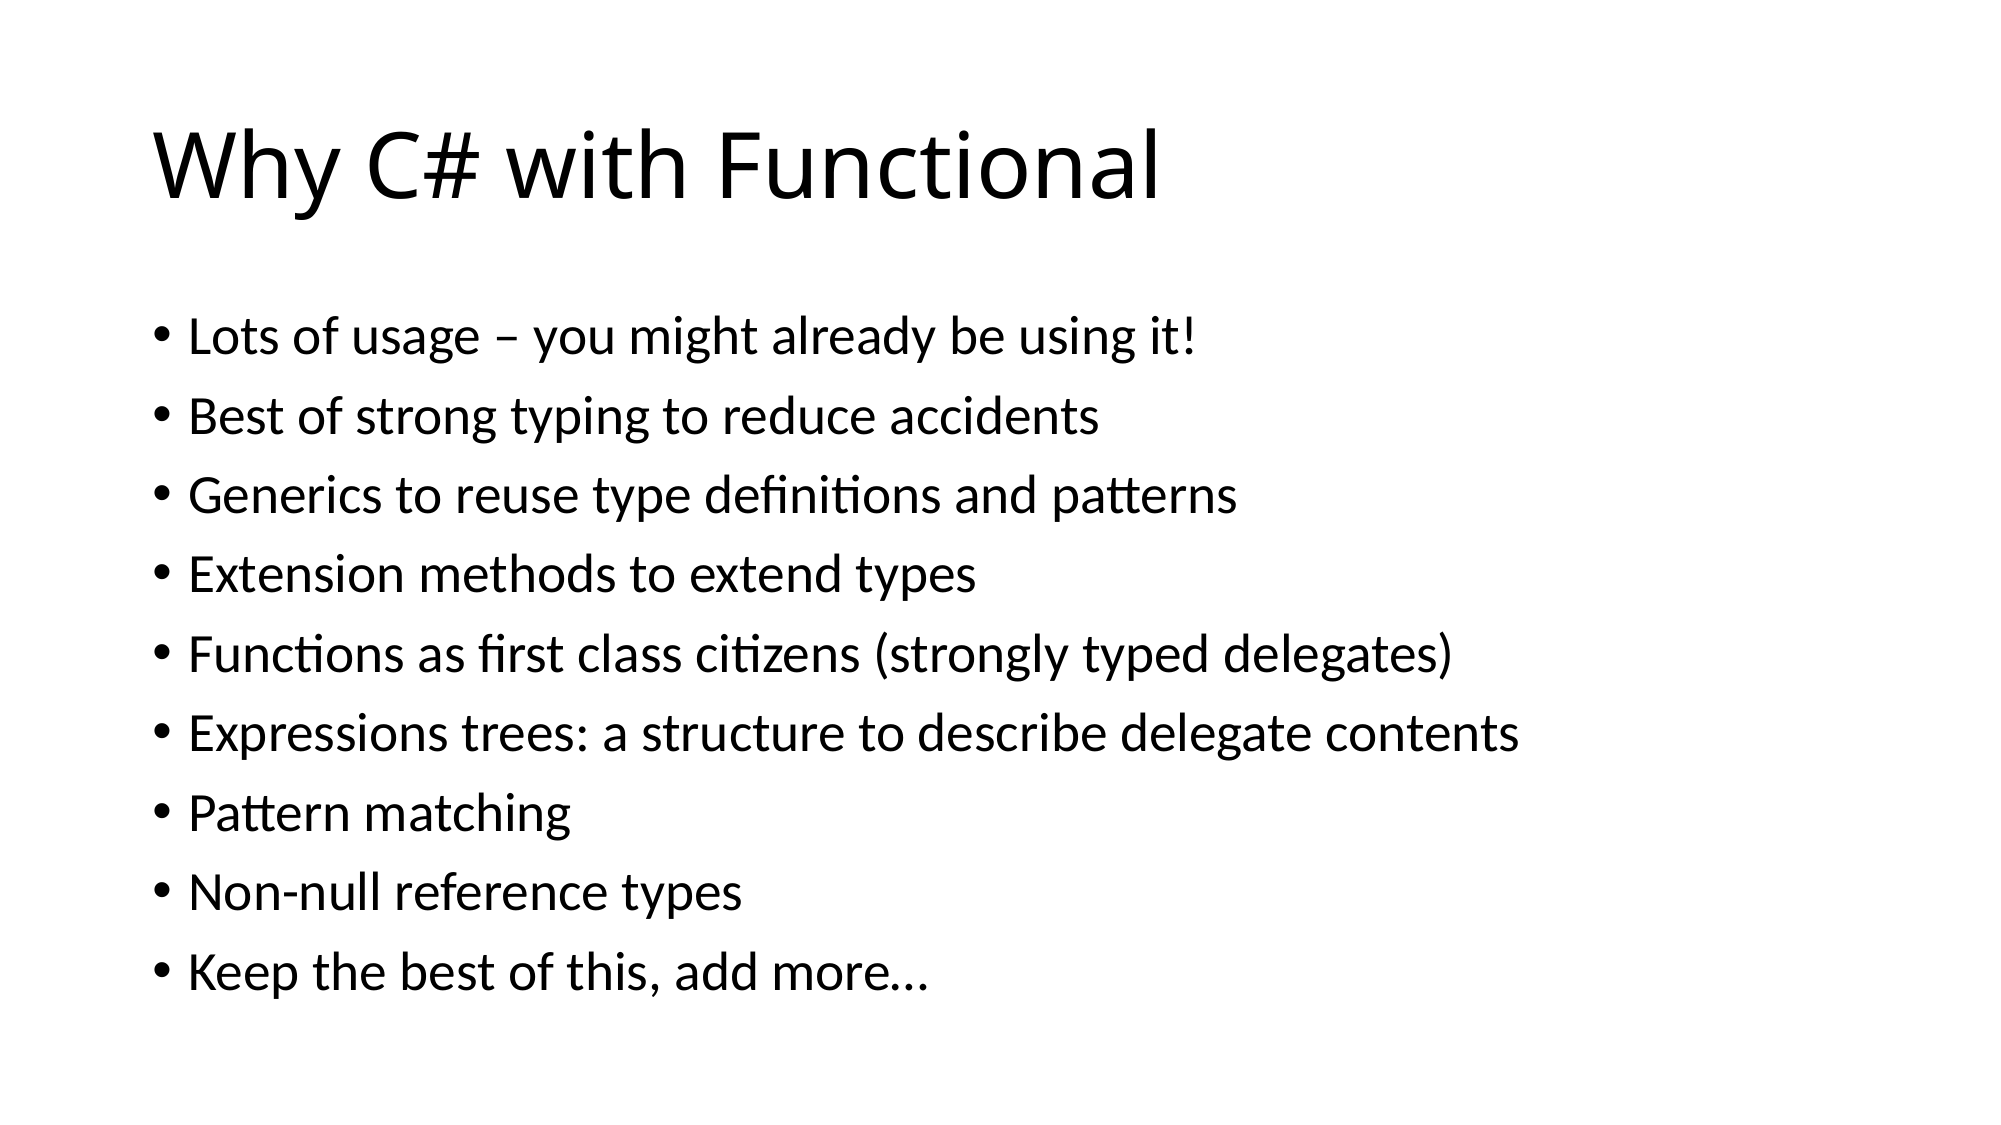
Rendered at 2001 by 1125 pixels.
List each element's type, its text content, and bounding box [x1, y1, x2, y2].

list Lots of usage – you might already be using it! Best of strong typing to reduce accidents Generics to reuse type definitions and patterns Extension methods to extend types Functions as first class citizens (strongly typed delegates) Expressions trees: a structure to describe delegate contents Pattern matching Non-null reference types Keep the best of this, add more… [137, 299, 1863, 1014]
title Why C# with Functional [137, 59, 1863, 278]
